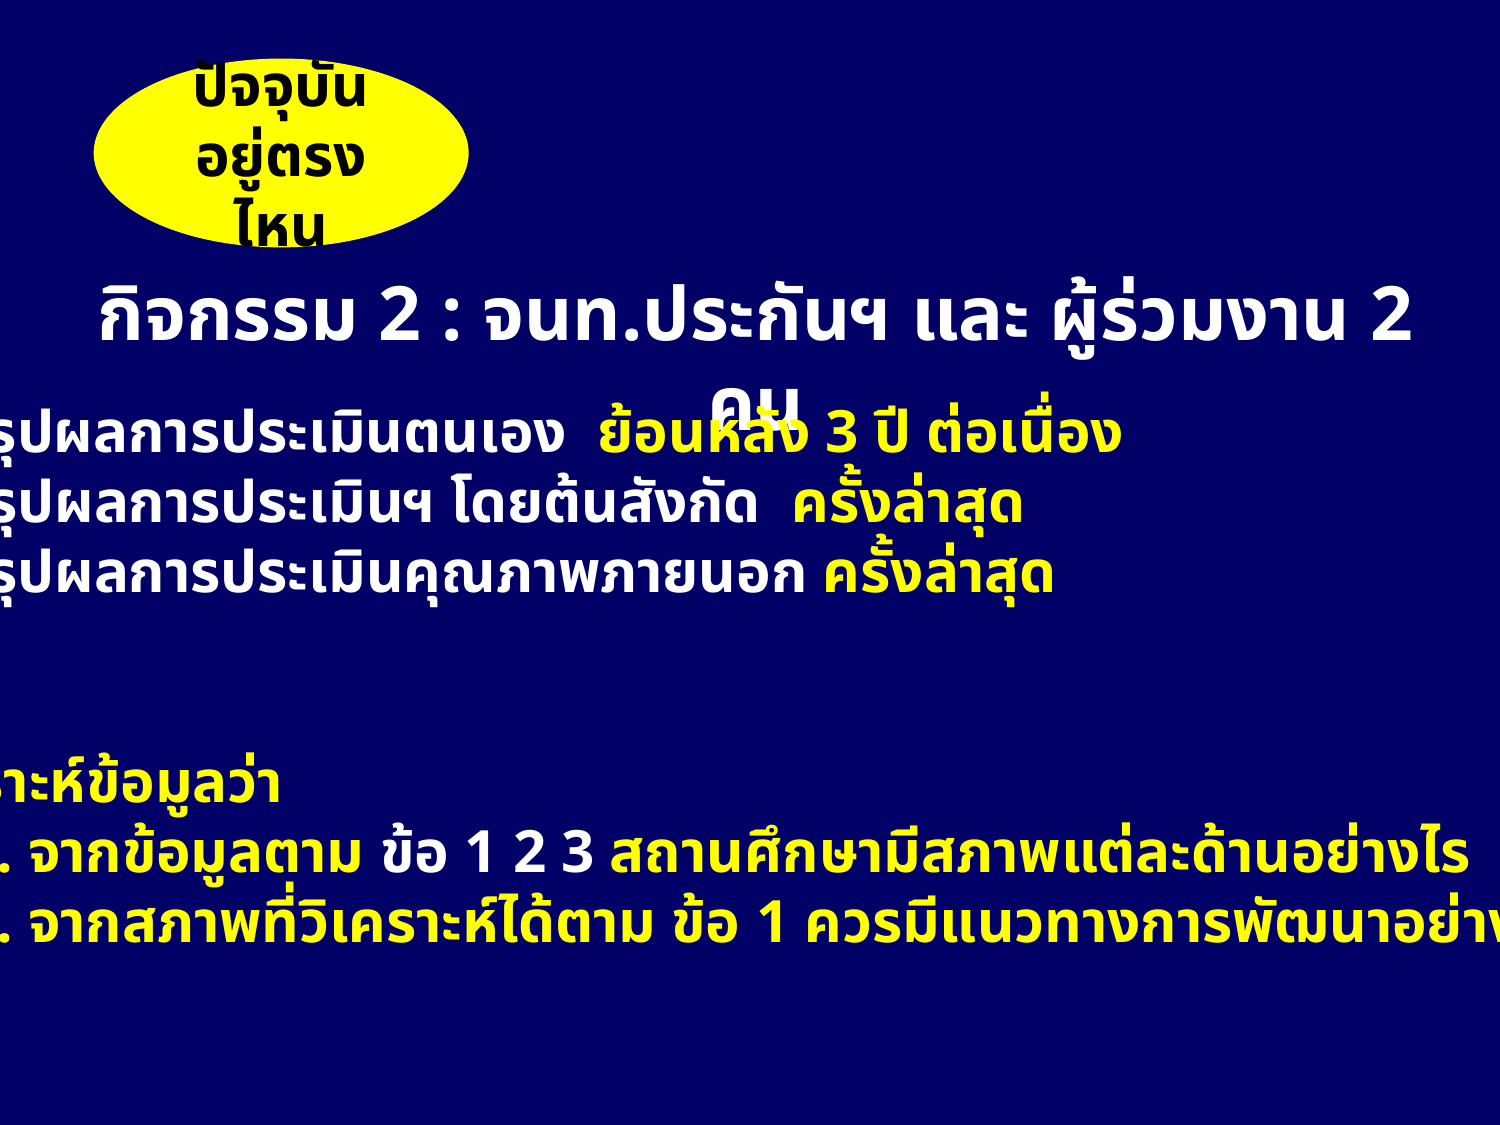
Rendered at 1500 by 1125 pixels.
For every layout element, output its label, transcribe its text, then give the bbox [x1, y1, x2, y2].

text_box กิจกรรม 2 : จนท.ประกันฯ และ ผู้ร่วมงาน 2 คน [58, 257, 1453, 386]
text_box 1. สรุปผลการประเมินตนเอง ย้อนหลัง 3 ปี ต่อเนื่อง 2. สรุปผลการประเมินฯ โดยต้นสังกัด ครั้งล่าสุด 3. สรุปผลการประเมินคุณภาพภายนอก ครั้งล่าสุด วิเคราะห์ข้อมูลว่า 1. จากข้อมูลตาม ข้อ 1 2 3 สถานศึกษามีสภาพแต่ละด้านอย่างไร 2. จากสภาพที่วิเคราะห์ได้ตาม ข้อ 1 ควรมีแนวทางการพัฒนาอย่างไร [0, 386, 1500, 962]
text_box ปัจจุบันอยู่ตรงไหน [91, 56, 471, 250]
